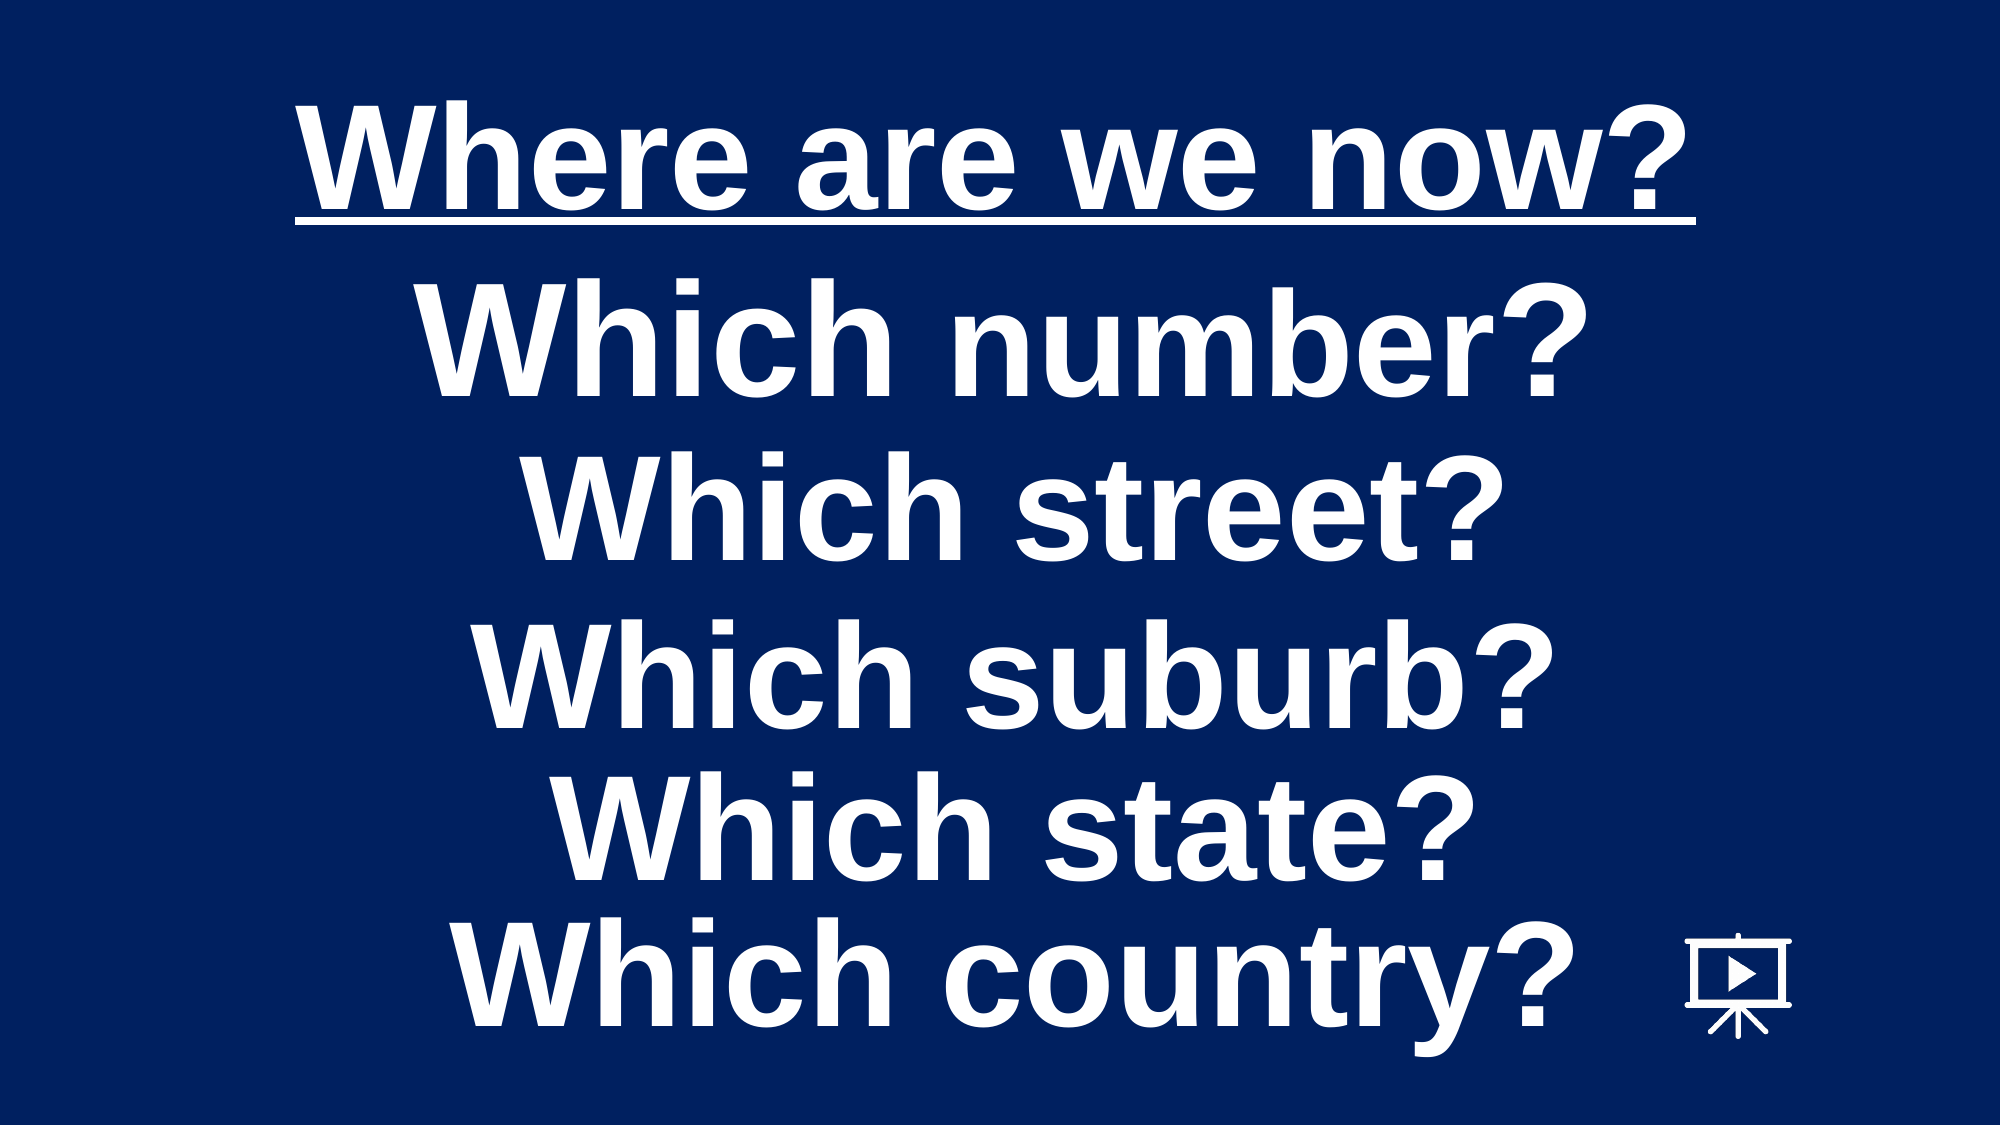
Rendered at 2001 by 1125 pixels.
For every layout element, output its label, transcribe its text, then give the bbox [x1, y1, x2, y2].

text_box Where are we now? [280, 52, 1869, 247]
text_box Which suburb? [32, 591, 2000, 743]
text_box Which state? [32, 743, 2000, 889]
text_box Which country? [32, 889, 2000, 1081]
text_box Which street? [32, 422, 2000, 591]
text_box Which number? [32, 249, 1976, 422]
picture [1670, 917, 1806, 1053]
